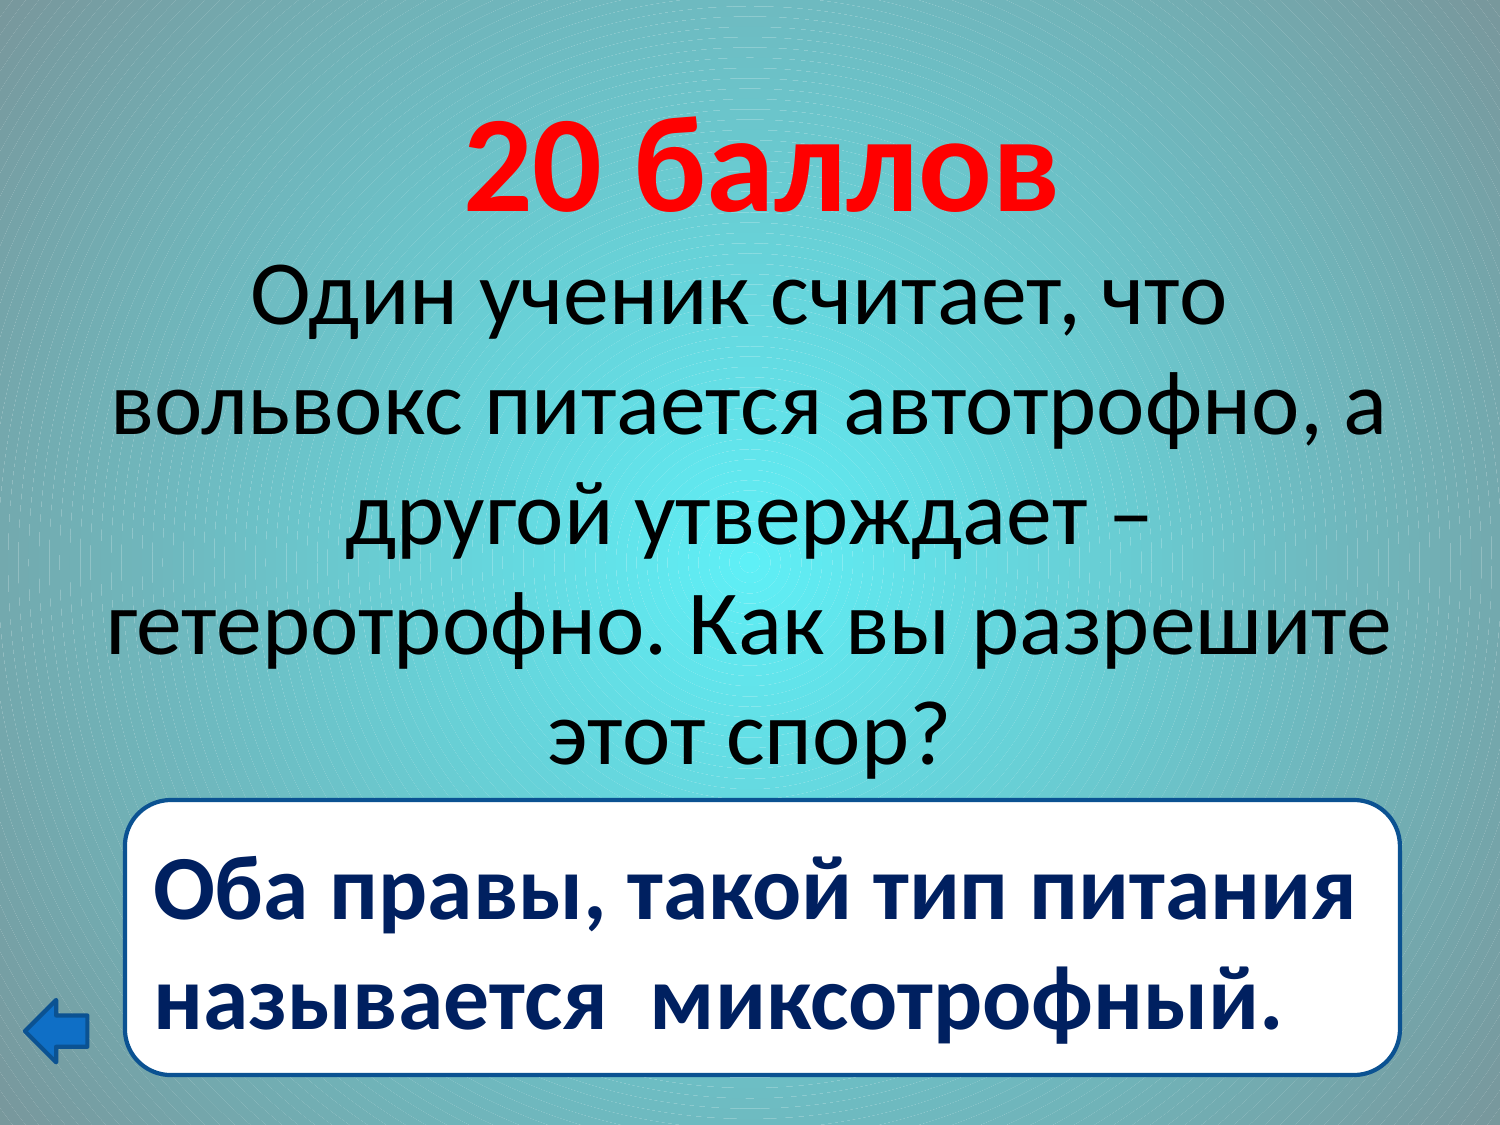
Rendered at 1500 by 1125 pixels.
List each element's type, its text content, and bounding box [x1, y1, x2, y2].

text_box Оба правы, такой тип питания называется миксотрофный. [122, 797, 1403, 1078]
text_box [22, 997, 90, 1065]
list Один ученик считает, что вольвокс питается автотрофно, а другой утверждает – гетеротрофно. Как вы разрешите этот спор? [75, 224, 1425, 1005]
title 20 баллов [87, 62, 1438, 250]
